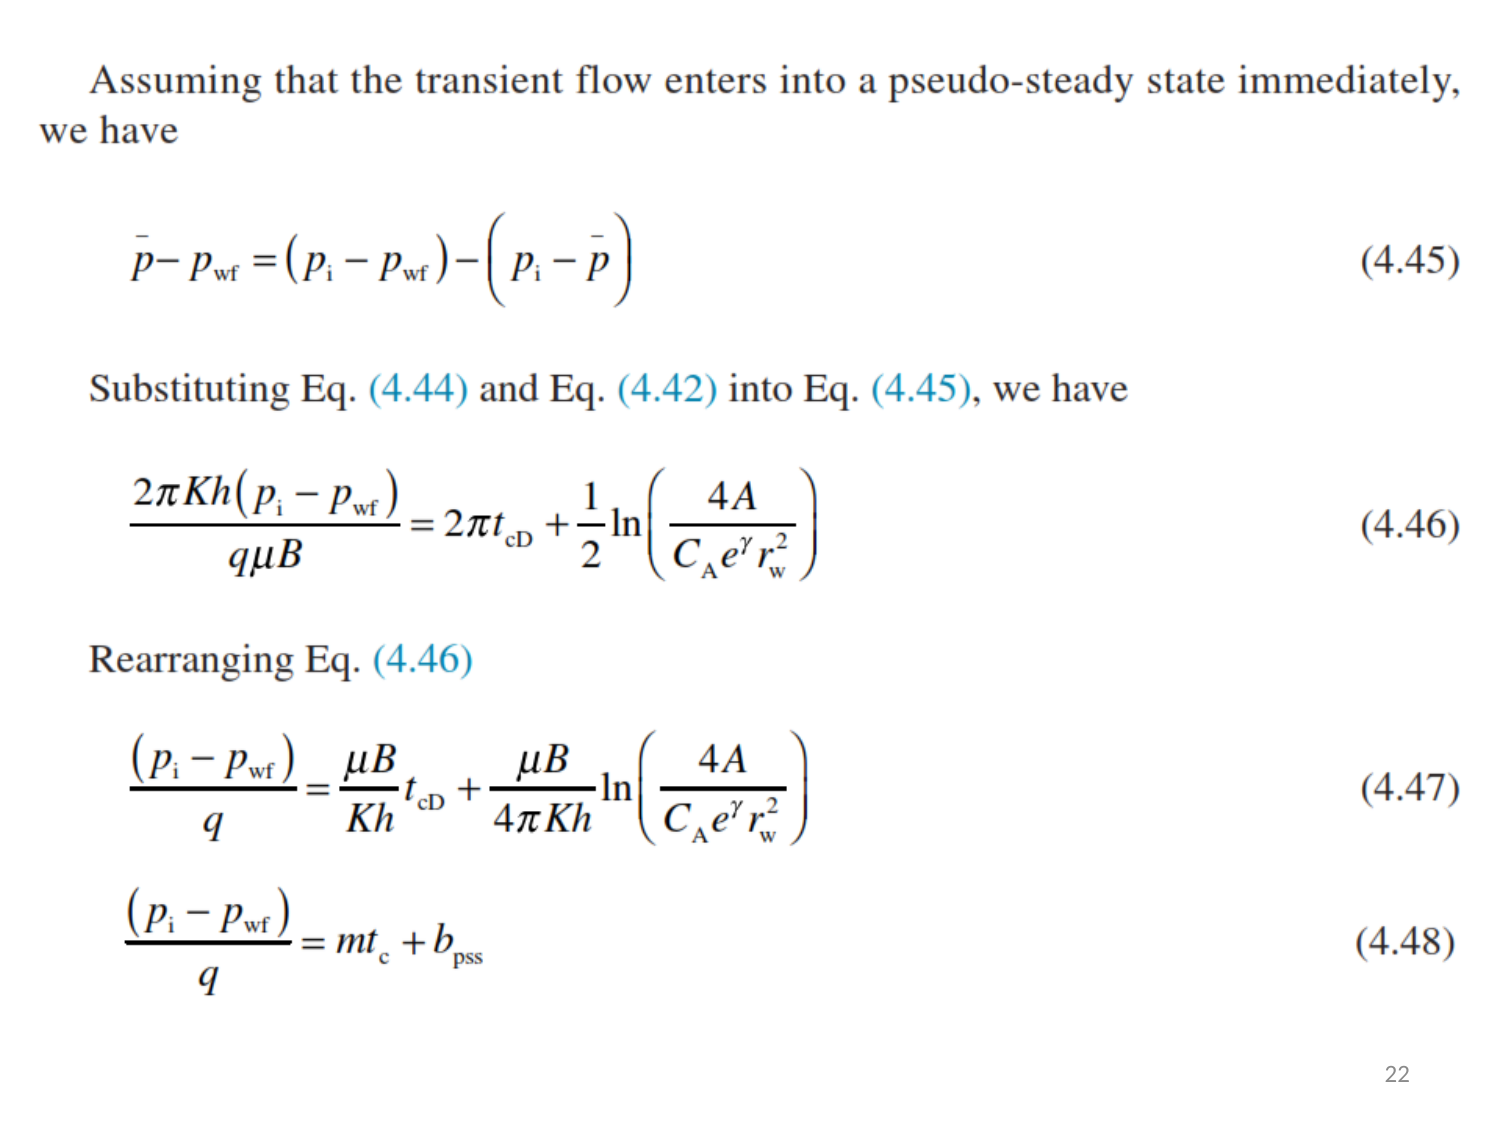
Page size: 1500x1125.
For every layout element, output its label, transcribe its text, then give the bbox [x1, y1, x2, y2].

slide_number 22 [1074, 1042, 1425, 1103]
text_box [19, 62, 1483, 1008]
